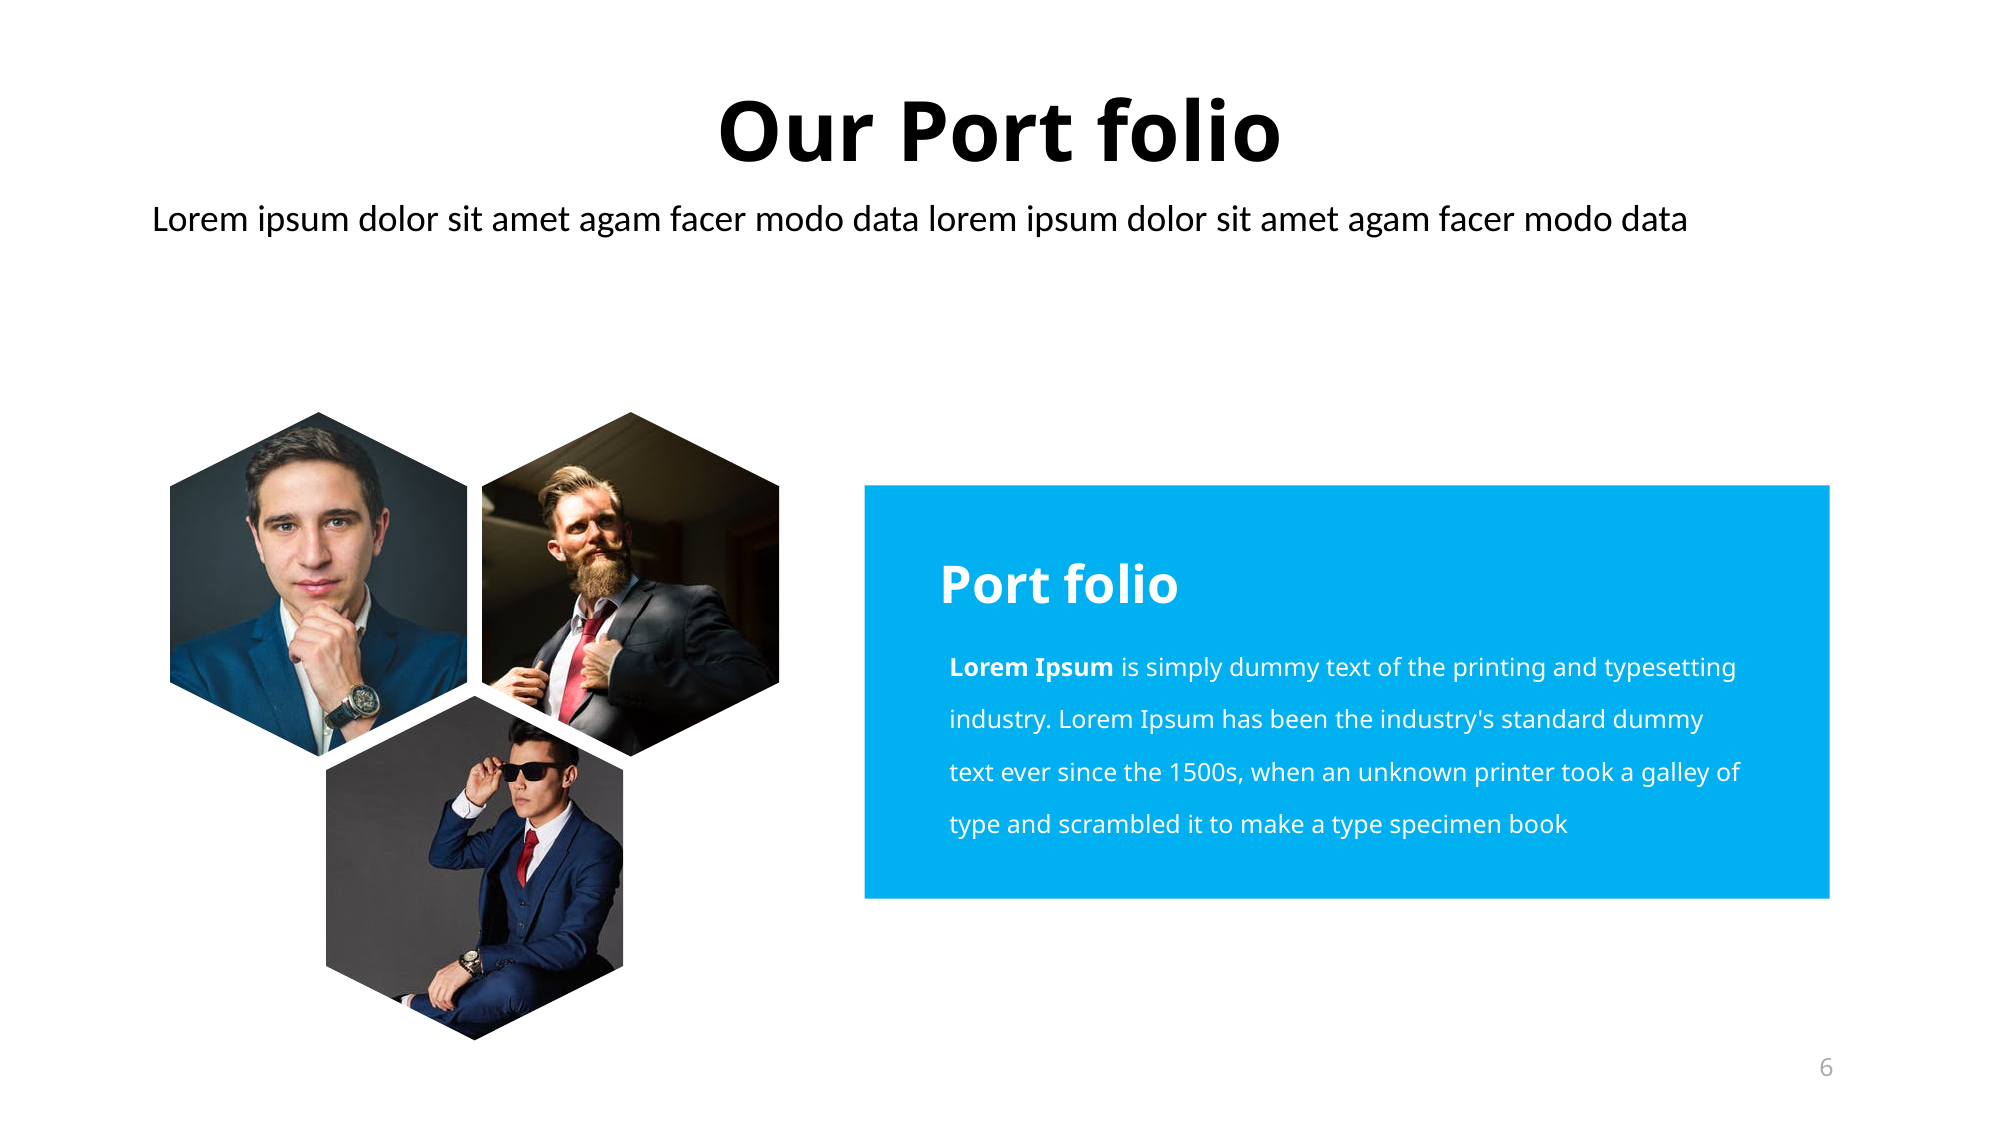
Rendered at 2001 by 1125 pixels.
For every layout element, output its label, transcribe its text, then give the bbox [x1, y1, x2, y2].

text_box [934, 543, 1760, 841]
slide_number 6 [1790, 1042, 1863, 1094]
text_box [864, 484, 1831, 900]
subtitle Lorem ipsum dolor sit amet agam facer modo data lorem ipsum dolor sit amet agam facer modo data [137, 186, 1863, 227]
picture [170, 412, 780, 1041]
title Our Port folio [137, 78, 1863, 186]
